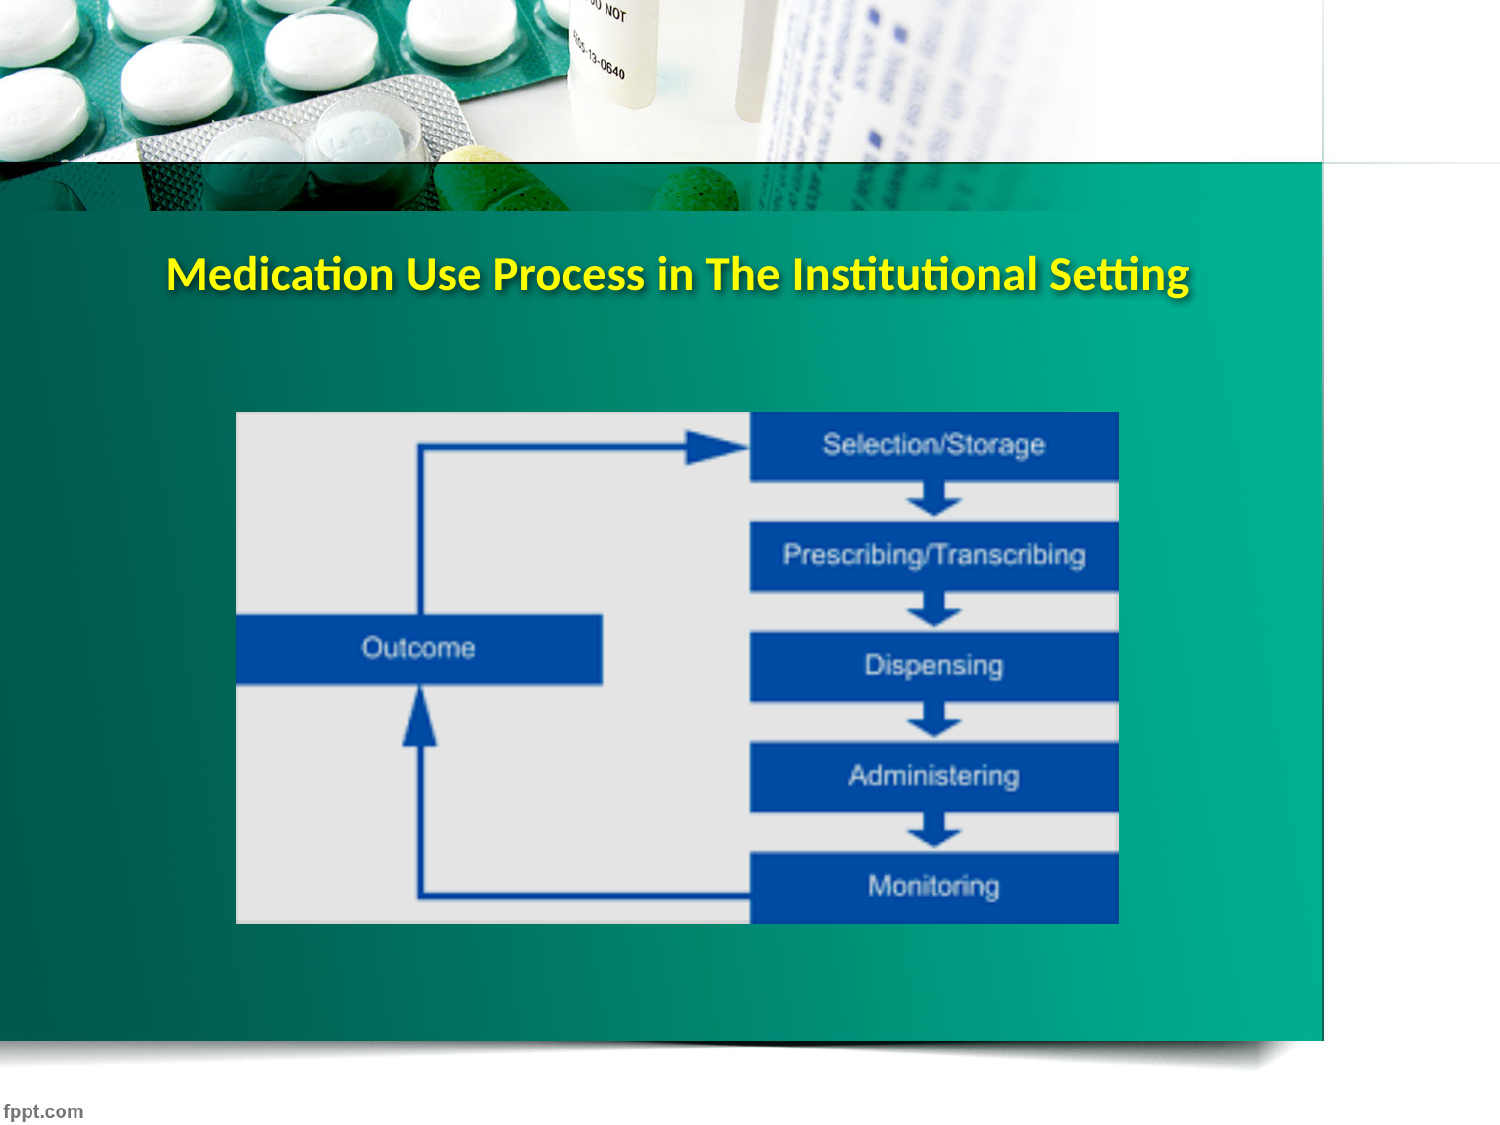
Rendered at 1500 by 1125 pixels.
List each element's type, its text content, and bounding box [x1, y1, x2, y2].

picture [0, 0, 1500, 1125]
title Medication Use Process in The Institutional Setting [2, 233, 1353, 309]
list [236, 411, 1119, 924]
